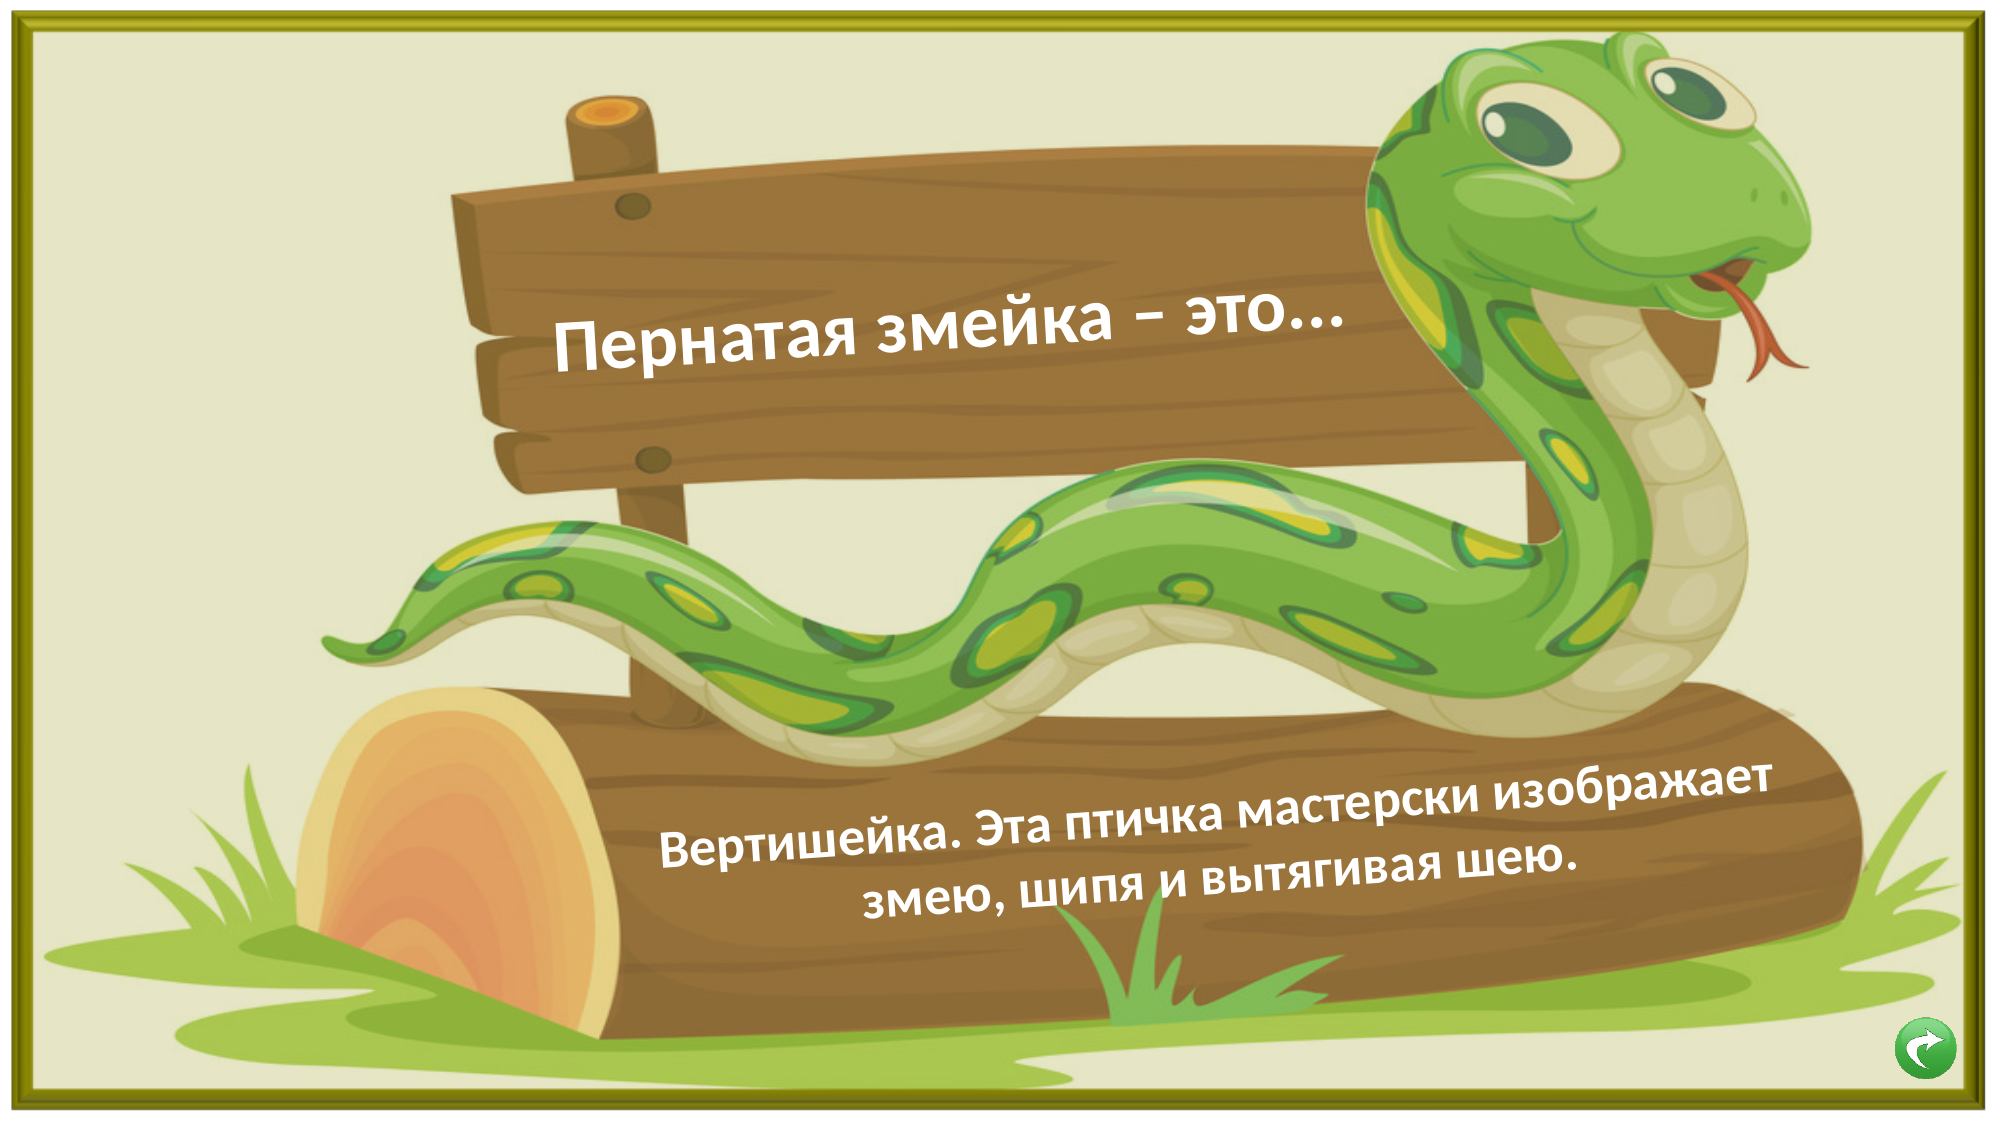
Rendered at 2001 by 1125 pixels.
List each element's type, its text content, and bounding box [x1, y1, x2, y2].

text_box Вертишейка. Эта птичка мастерски изображает змею, шипя и вытягивая шею. [609, 724, 1827, 955]
text_box Пернатая змейка – это... [507, 240, 1391, 397]
picture [0, 0, 2001, 1125]
